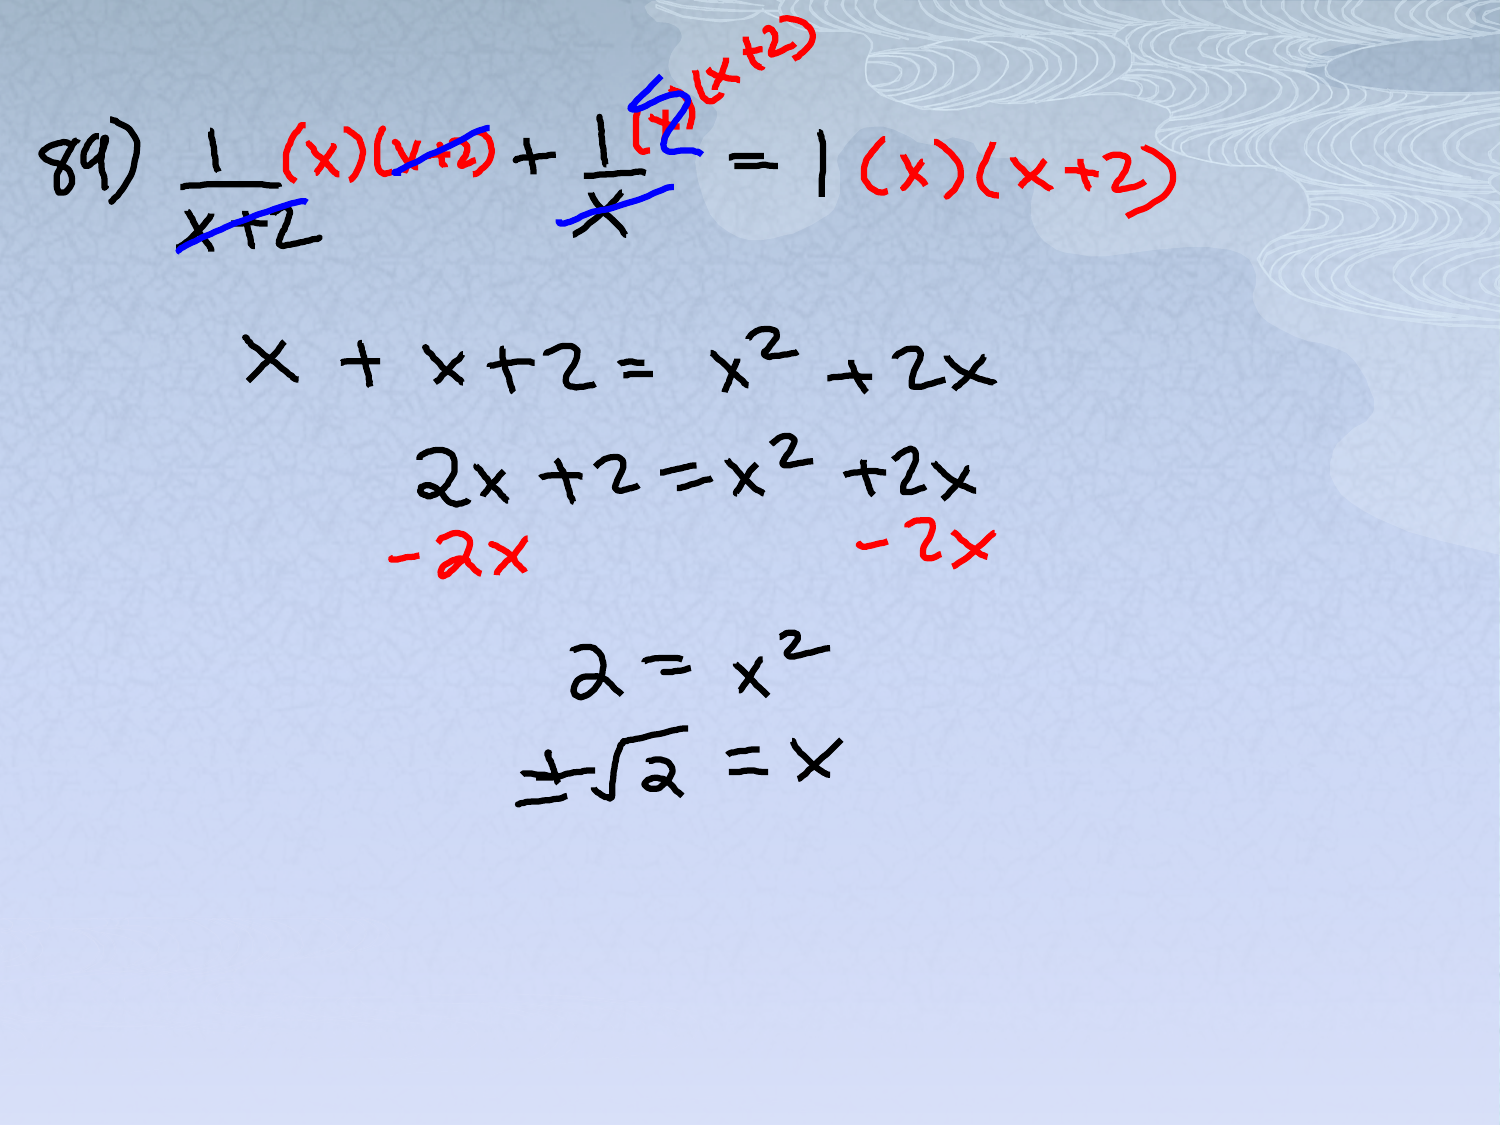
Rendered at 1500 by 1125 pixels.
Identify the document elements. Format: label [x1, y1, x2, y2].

text_box [270, 358, 299, 381]
text_box [748, 328, 798, 358]
text_box [1012, 157, 1032, 176]
text_box [902, 154, 915, 173]
text_box [82, 135, 107, 189]
text_box [594, 456, 640, 492]
text_box [424, 346, 448, 371]
text_box [515, 154, 556, 161]
text_box [1064, 169, 1082, 173]
text_box [210, 130, 219, 172]
text_box [976, 549, 988, 558]
text_box [572, 211, 605, 236]
text_box [604, 211, 627, 236]
text_box [635, 110, 651, 153]
text_box [902, 161, 923, 189]
text_box [340, 360, 364, 364]
text_box [590, 192, 603, 207]
text_box [517, 795, 568, 805]
text_box [906, 519, 942, 559]
text_box [727, 749, 760, 756]
text_box [863, 138, 888, 193]
text_box [858, 540, 888, 548]
text_box [814, 764, 831, 776]
text_box [650, 116, 664, 124]
text_box [419, 449, 470, 506]
text_box [599, 116, 607, 165]
text_box [593, 727, 689, 799]
text_box [525, 137, 532, 156]
text_box [946, 355, 972, 375]
text_box [325, 160, 340, 175]
text_box [694, 70, 723, 102]
text_box [714, 57, 727, 90]
text_box [440, 153, 446, 168]
text_box [662, 667, 691, 673]
text_box [818, 131, 824, 197]
text_box [971, 371, 996, 385]
text_box [308, 142, 324, 160]
text_box [448, 369, 463, 383]
text_box [247, 341, 285, 382]
text_box [274, 210, 320, 247]
text_box [572, 646, 623, 698]
text_box [770, 435, 814, 466]
text_box [110, 118, 138, 203]
text_box [490, 543, 512, 559]
text_box [565, 474, 583, 478]
text_box [407, 140, 419, 165]
text_box [644, 758, 683, 797]
text_box [959, 481, 977, 492]
text_box [558, 186, 674, 225]
text_box [792, 740, 816, 765]
text_box [630, 75, 703, 155]
text_box [942, 467, 970, 500]
text_box [244, 336, 270, 359]
text_box [779, 17, 814, 60]
text_box [437, 532, 482, 577]
text_box [393, 127, 490, 174]
text_box [359, 342, 371, 387]
text_box [1126, 146, 1174, 217]
text_box [390, 554, 420, 561]
text_box [894, 348, 946, 388]
text_box [707, 68, 720, 77]
text_box [978, 142, 999, 196]
text_box [536, 770, 596, 779]
text_box [521, 772, 549, 776]
text_box [676, 477, 713, 489]
text_box [496, 538, 528, 576]
text_box [492, 484, 509, 502]
text_box [247, 226, 255, 247]
text_box [176, 213, 212, 248]
text_box [180, 183, 280, 188]
text_box [546, 752, 557, 775]
text_box [530, 159, 534, 175]
text_box [669, 88, 682, 94]
text_box [953, 356, 985, 390]
text_box [764, 27, 789, 56]
text_box [472, 132, 493, 175]
text_box [745, 36, 764, 68]
text_box [746, 478, 765, 495]
text_box [893, 448, 926, 493]
text_box [779, 632, 831, 658]
text_box [540, 474, 563, 479]
text_box [489, 362, 503, 367]
text_box [726, 459, 746, 479]
text_box [827, 374, 856, 379]
text_box [376, 128, 393, 175]
text_box [482, 470, 505, 497]
text_box [178, 200, 308, 253]
text_box [583, 171, 646, 177]
text_box [1031, 175, 1052, 190]
text_box [394, 141, 410, 163]
text_box [510, 557, 526, 573]
text_box [1019, 159, 1046, 188]
text_box [682, 100, 693, 130]
text_box [867, 470, 887, 474]
text_box [1104, 154, 1136, 191]
text_box [40, 139, 79, 194]
text_box [952, 531, 975, 549]
text_box [555, 459, 575, 503]
text_box [618, 360, 645, 365]
text_box [850, 359, 867, 393]
text_box [952, 532, 995, 568]
text_box [607, 192, 622, 205]
text_box [343, 128, 364, 181]
text_box [501, 348, 515, 393]
text_box [934, 141, 962, 198]
text_box [843, 470, 864, 476]
text_box [206, 242, 212, 252]
text_box [455, 142, 473, 167]
text_box [1079, 158, 1091, 189]
text_box [735, 463, 758, 494]
text_box [475, 465, 492, 484]
text_box [315, 145, 335, 174]
text_box [285, 124, 306, 182]
text_box [644, 657, 683, 663]
text_box [862, 459, 874, 496]
text_box [722, 74, 741, 81]
text_box [738, 658, 763, 691]
text_box [914, 172, 927, 186]
text_box [545, 345, 596, 388]
text_box [508, 360, 535, 366]
text_box [797, 739, 842, 780]
text_box [933, 462, 959, 483]
